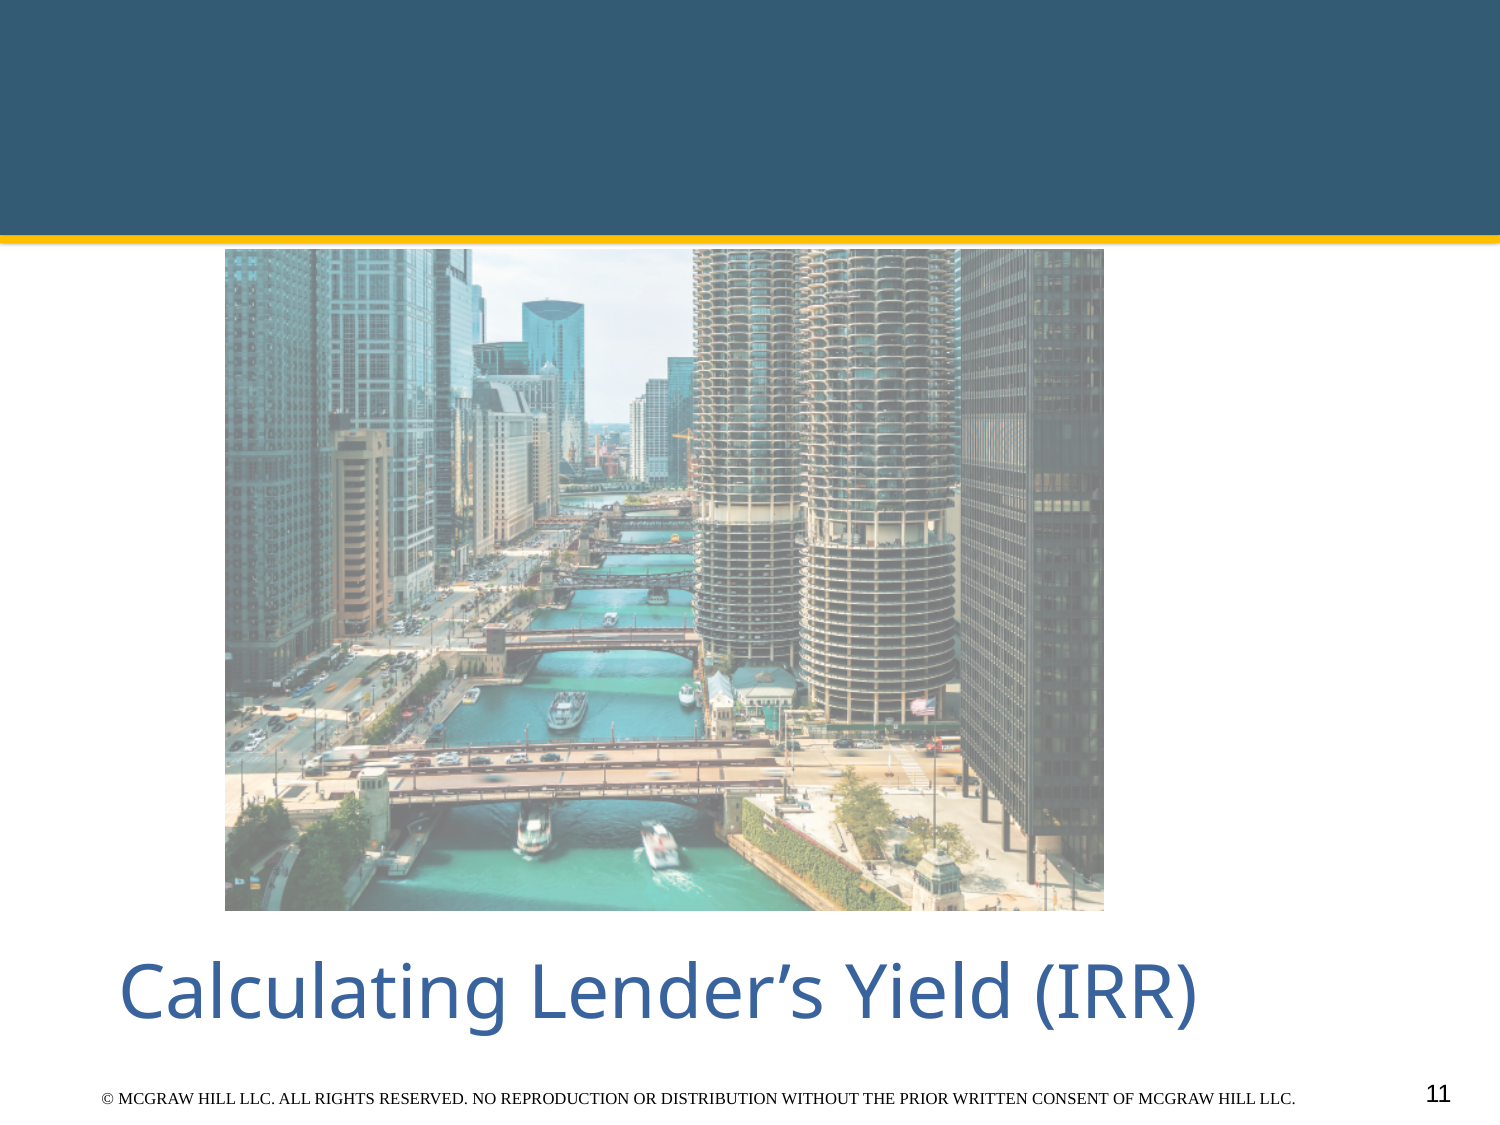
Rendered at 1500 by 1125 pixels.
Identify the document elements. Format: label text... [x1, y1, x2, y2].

footer © MCGRAW HILL LLC. ALL RIGHTS RESERVED. NO REPRODUCTION OR DISTRIBUTION WITHOUT THE PRIOR WRITTEN CONSENT OF MCGRAW HILL LLC. [62, 1062, 1337, 1108]
subtitle Calculating Lender’s Yield (IRR) [99, 787, 1425, 1034]
slide_number 11 [1345, 1062, 1467, 1108]
